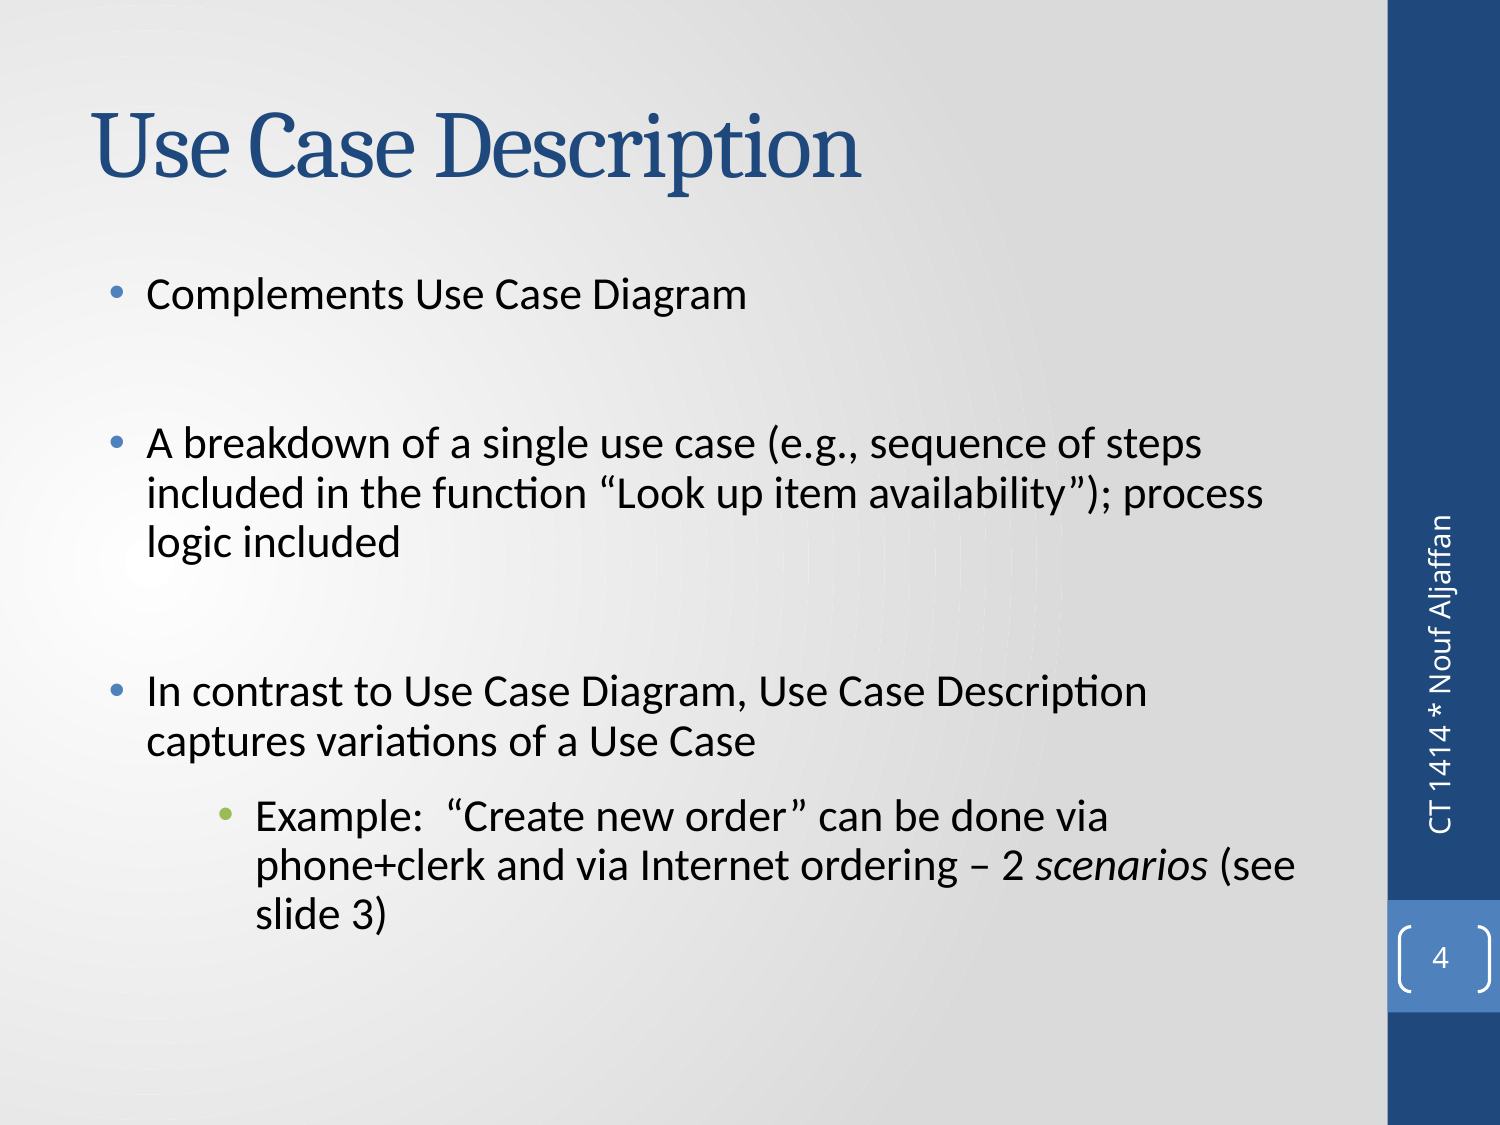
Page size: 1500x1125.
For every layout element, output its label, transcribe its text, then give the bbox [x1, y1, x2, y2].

slide_number 4 [1397, 925, 1492, 994]
title Use Case Description [75, 45, 1325, 233]
list Complements Use Case Diagram A breakdown of a single use case (e.g., sequence of steps included in the function “Look up item availability”); process logic included In contrast to Use Case Diagram, Use Case Description captures variations of a Use Case Example: “Create new order” can be done via phone+clerk and via Internet ordering – 2 scenarios (see slide 3) [75, 262, 1325, 1050]
footer CT 1414 * Nouf Aljaffan [1408, 500, 1469, 889]
